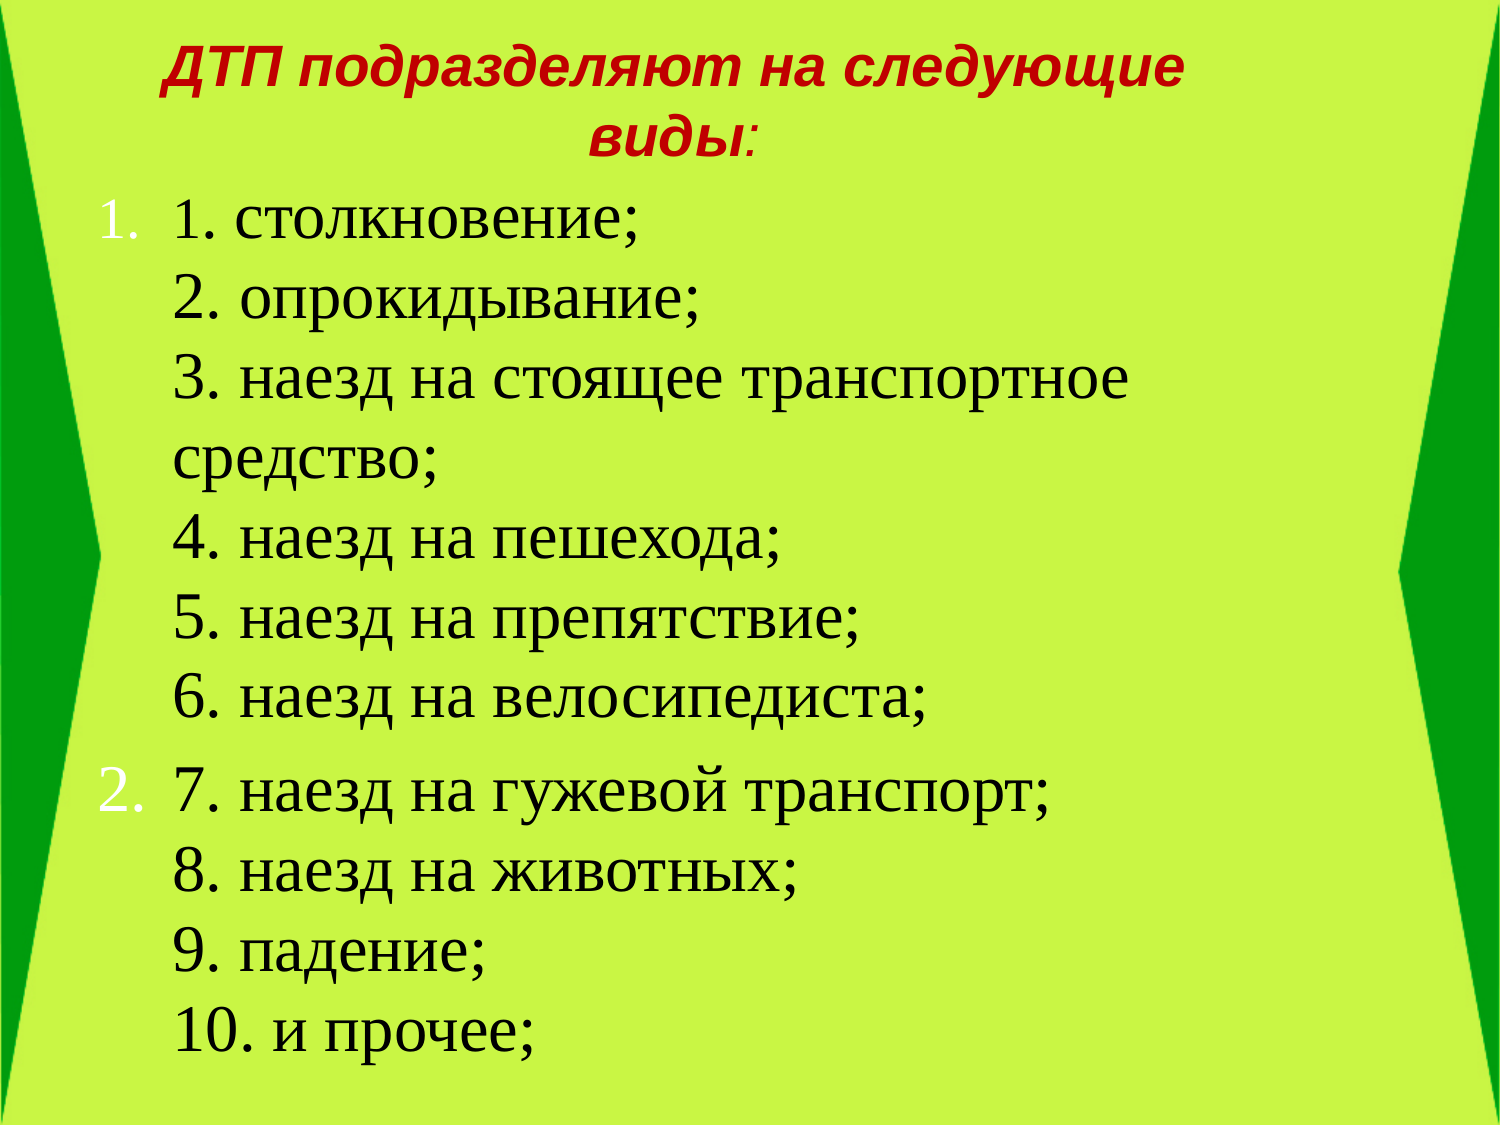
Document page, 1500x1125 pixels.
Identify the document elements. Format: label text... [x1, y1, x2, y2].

title ДТП подразделяют на следующие виды: [74, 70, 1275, 177]
subtitle 1. столкновение; 2. опрокидывание; 3. наезд на стоящее транспортное средство; 4. наезд на пешехода; 5. наезд на препятствие; 6. наезд на велосипедиста; 7. наезд на гужевой транспорт; 8. наезд на животных; 9. падение; 10. и прочее; [81, 163, 1282, 1020]
picture [0, 0, 1500, 1125]
